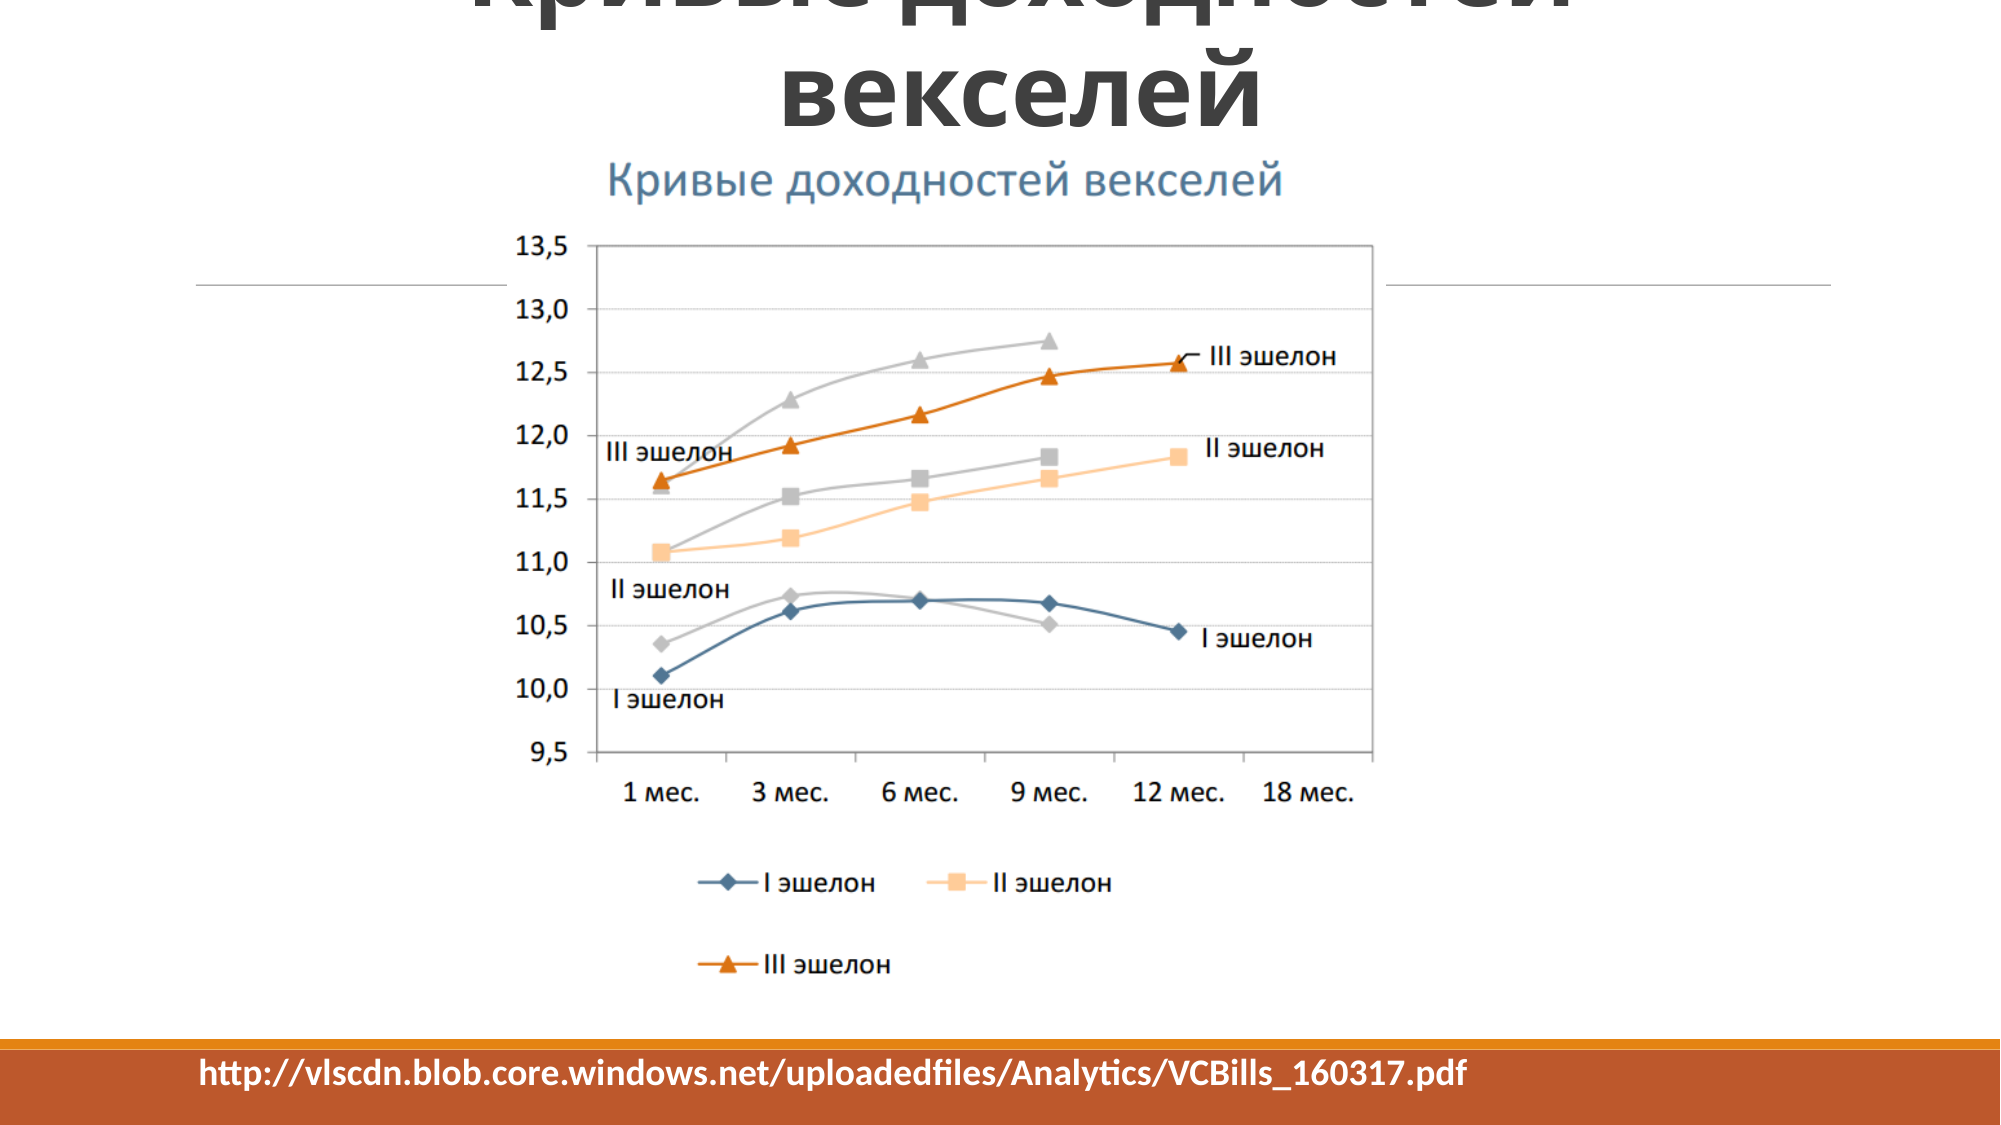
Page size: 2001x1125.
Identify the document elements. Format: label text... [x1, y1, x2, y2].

text_box Кривые доходностей векселей [196, 0, 1847, 154]
text_box http://vlscdn.blob.core.windows.net/uploadedfiles/Analytics/VCBills_160317.pdf [183, 1040, 1899, 1101]
picture [506, 153, 1386, 980]
